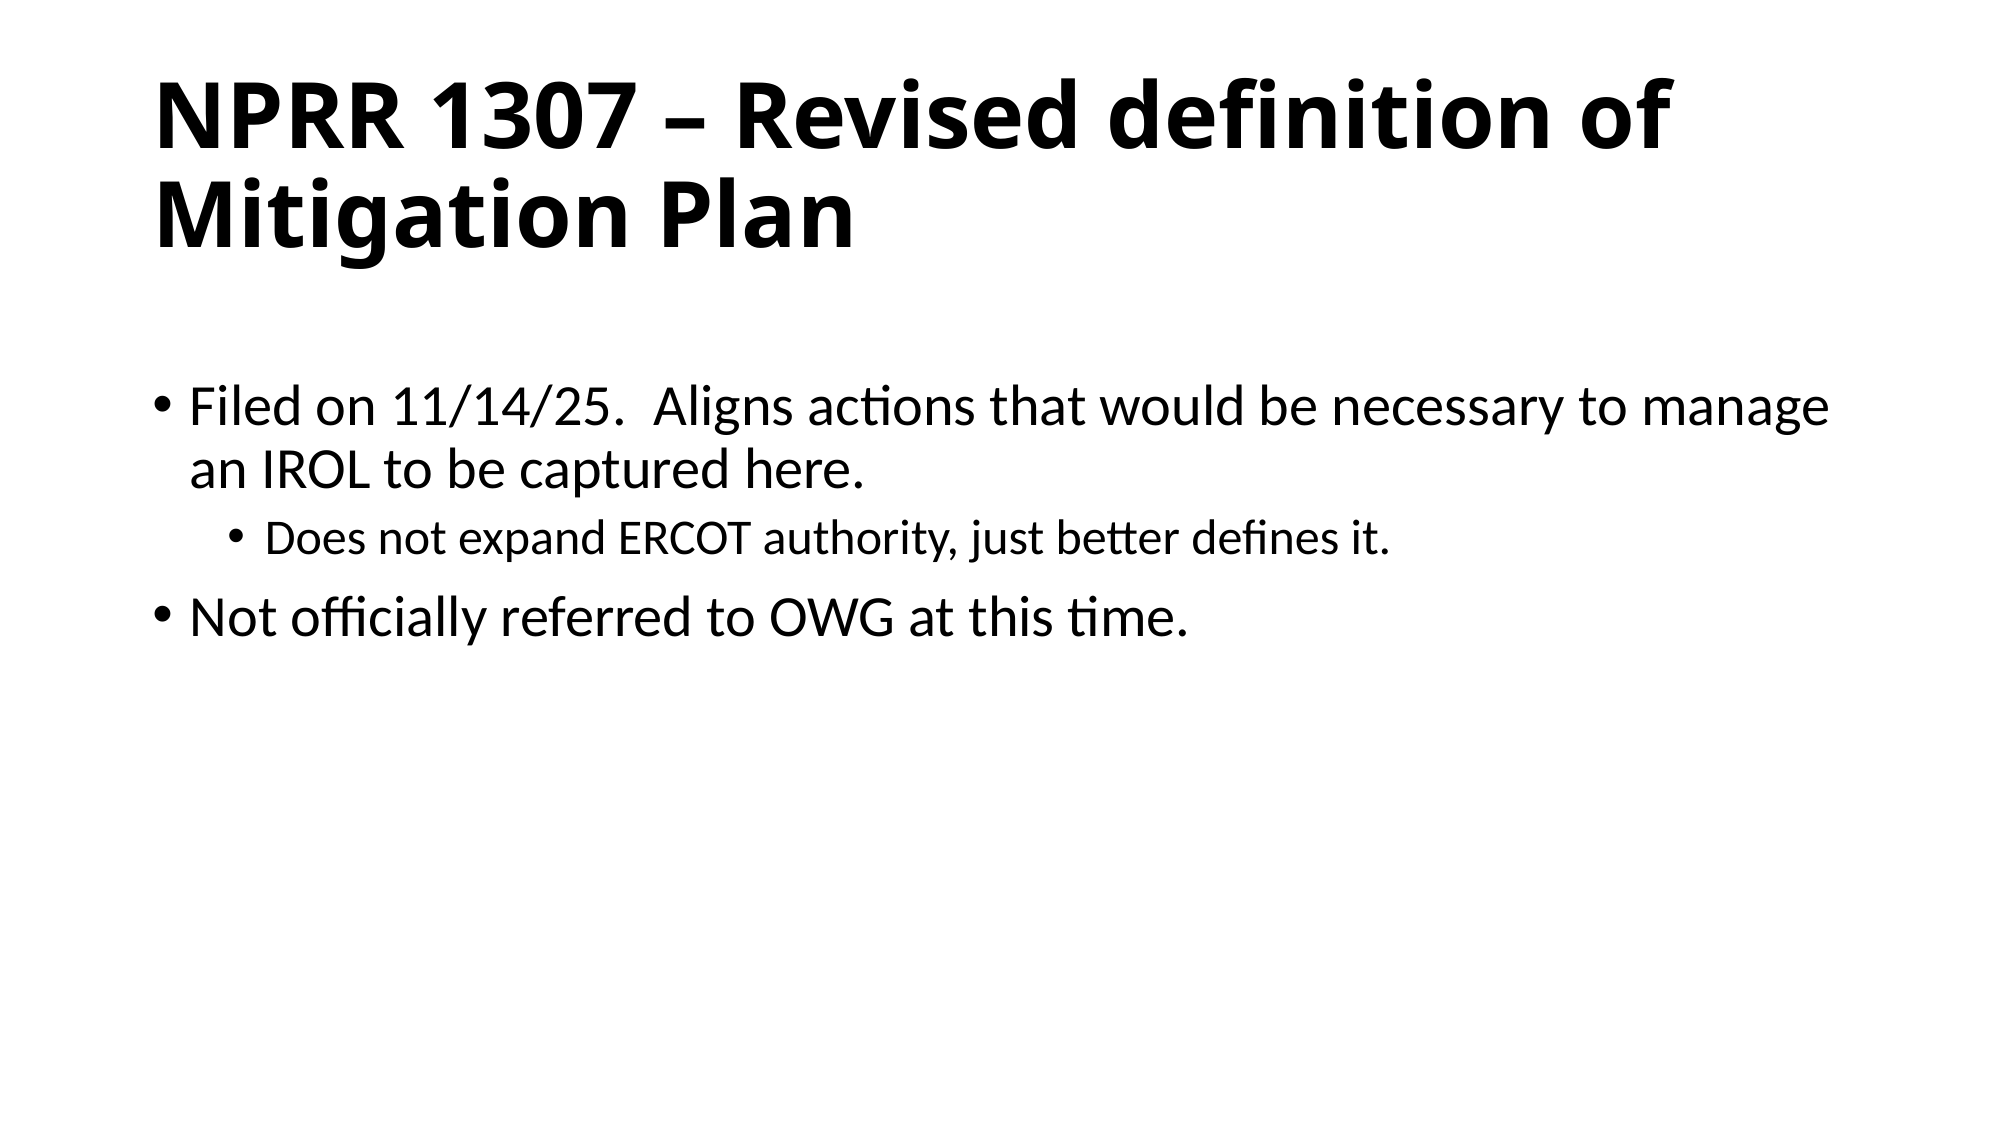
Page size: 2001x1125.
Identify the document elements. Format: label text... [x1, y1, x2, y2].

list Filed on 11/14/25. Aligns actions that would be necessary to manage an IROL to be captured here. Does not expand ERCOT authority, just better defines it. Not officially referred to OWG at this time. [137, 367, 1863, 1016]
title NPRR 1307 – Revised definition of Mitigation Plan [137, 59, 1863, 278]
